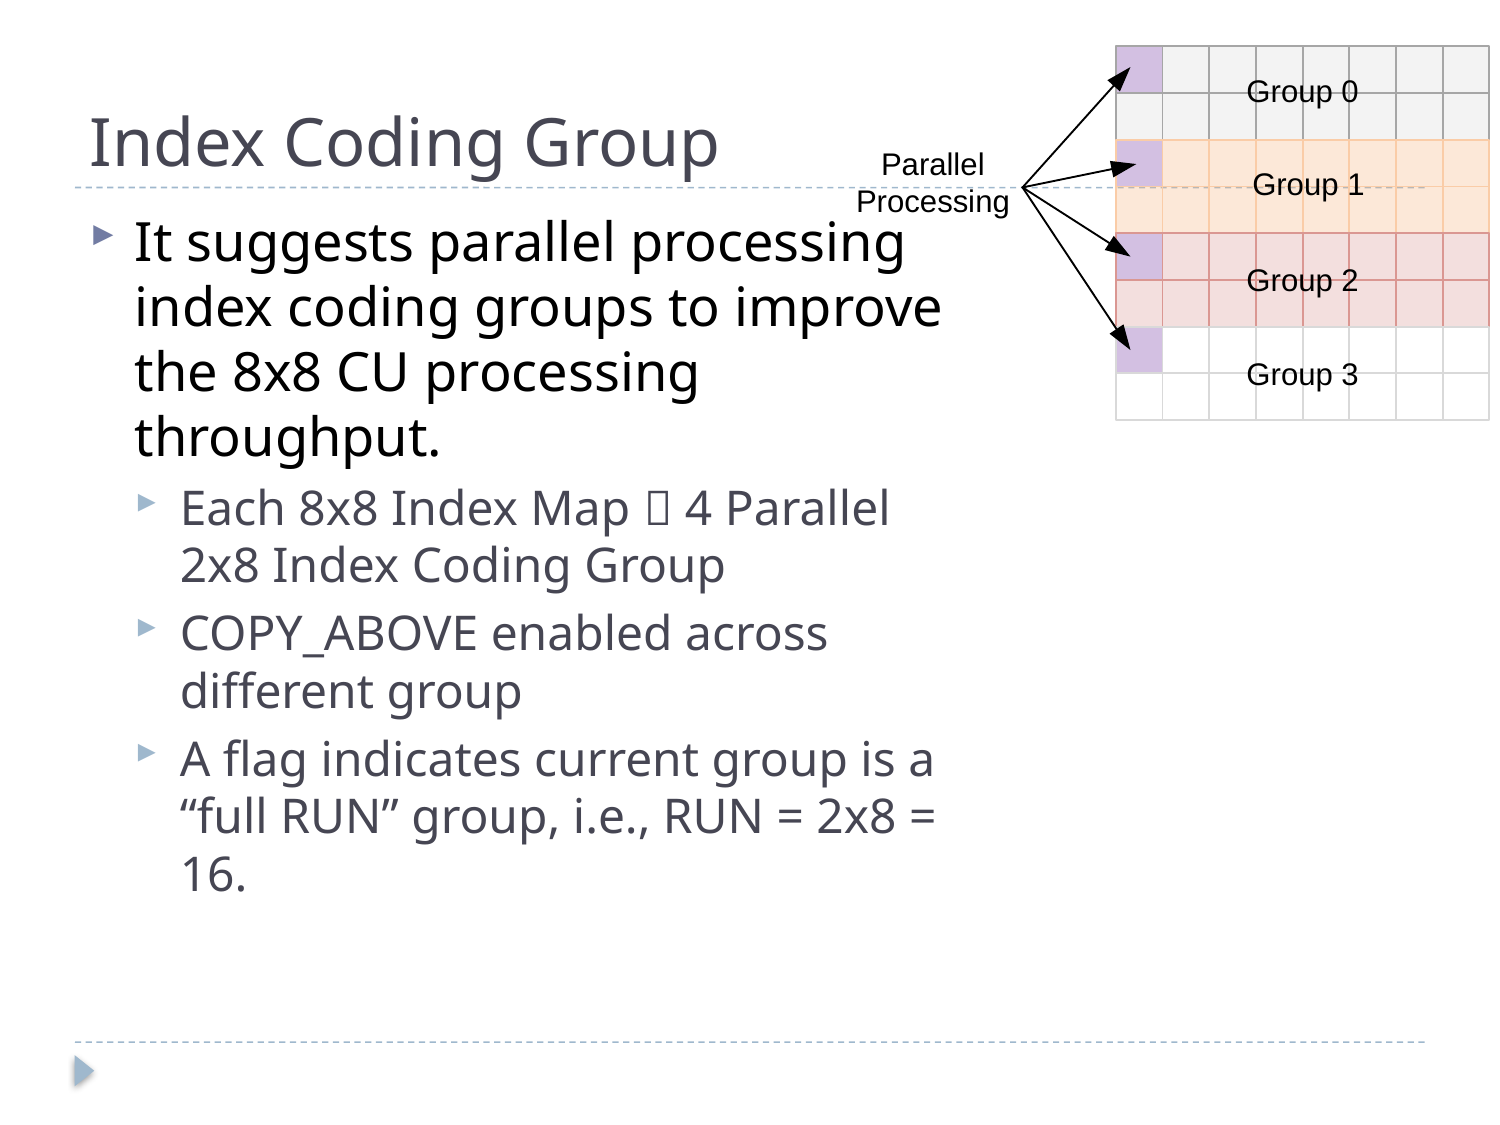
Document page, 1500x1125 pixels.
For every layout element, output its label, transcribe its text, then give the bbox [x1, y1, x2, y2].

list It suggests parallel processing index coding groups to improve the 8x8 CU processing throughput. Each 8x8 Index Map  4 Parallel 2x8 Index Coding Group COPY_ABOVE enabled across different group A flag indicates current group is a “full RUN” group, i.e., RUN = 2x8 = 16. [75, 200, 988, 1010]
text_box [798, 37, 1500, 426]
title Index Coding Group [75, 24, 1425, 188]
